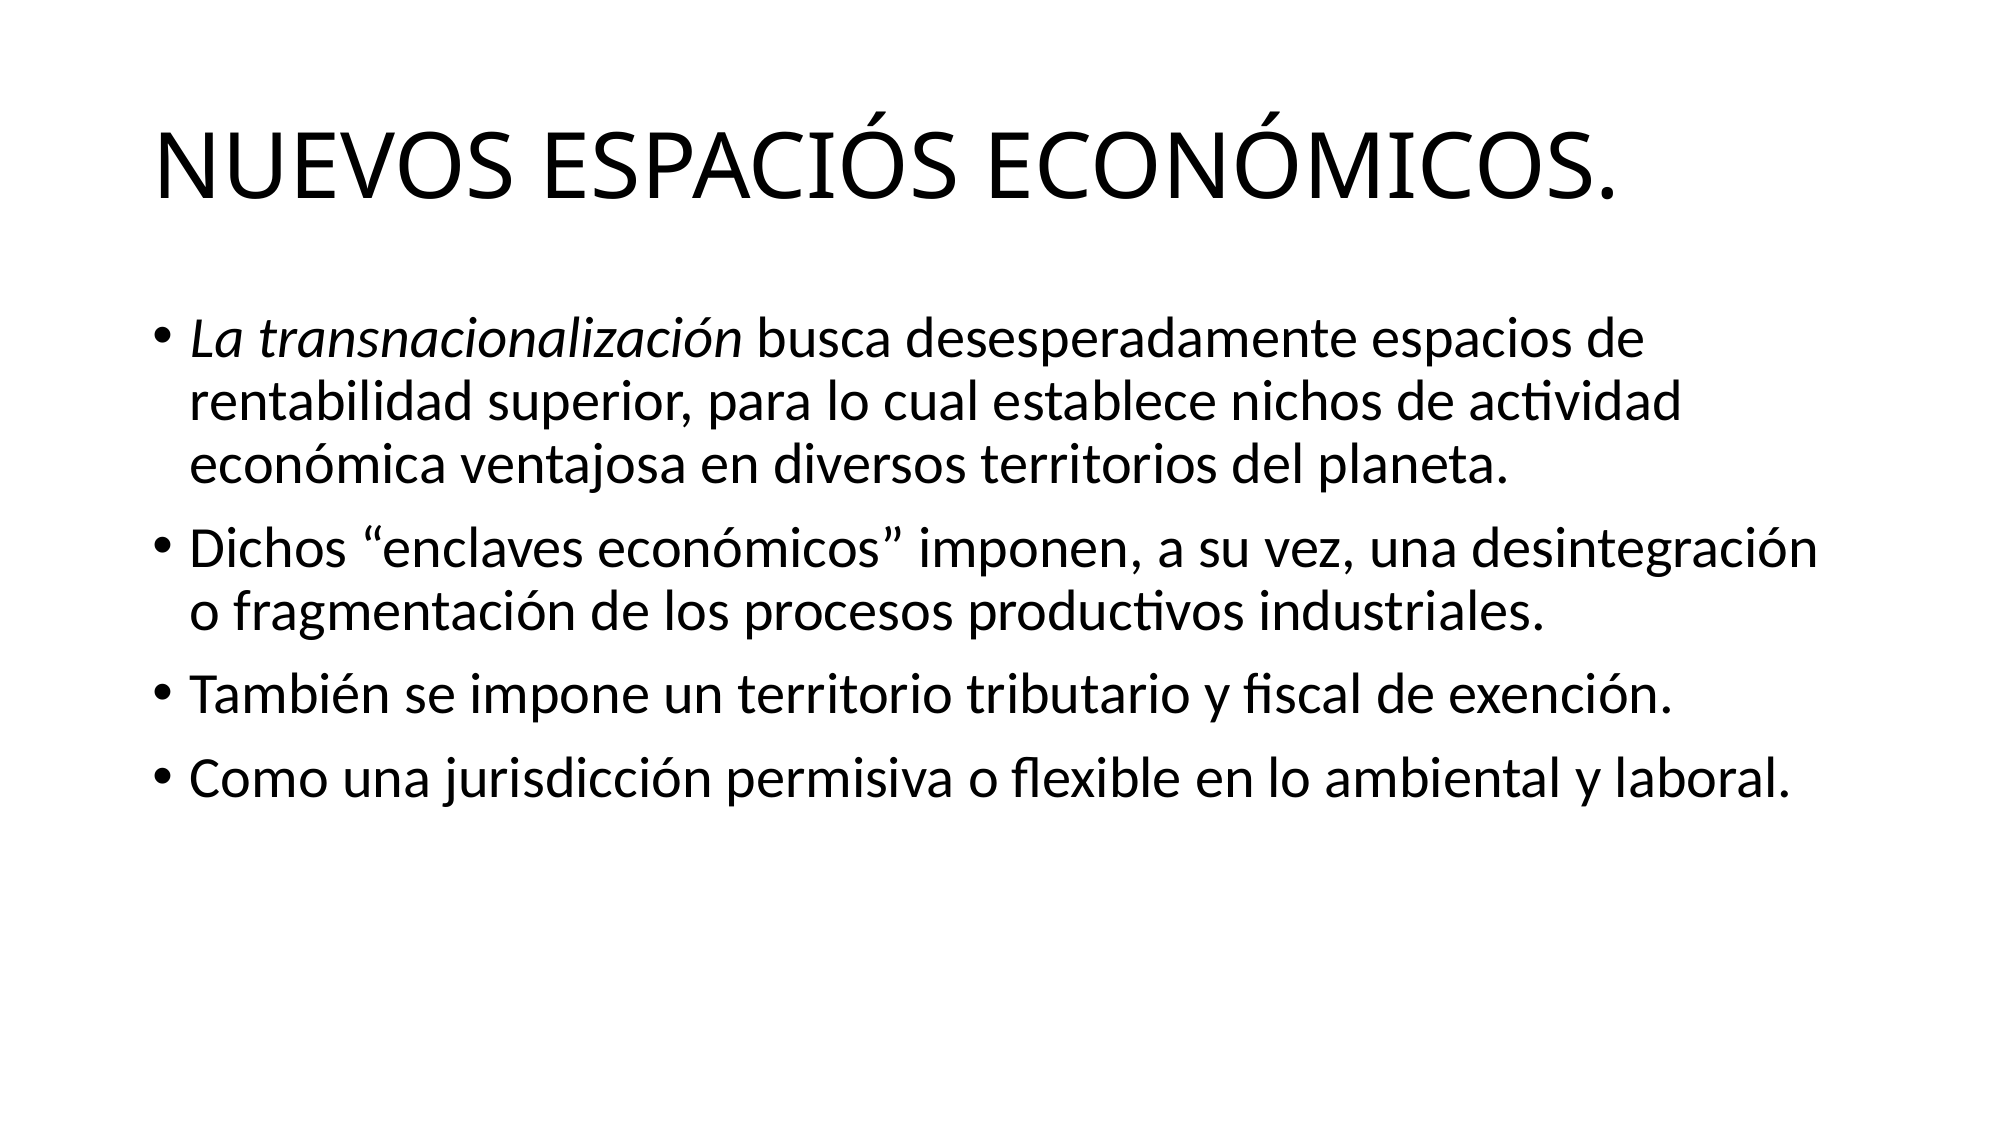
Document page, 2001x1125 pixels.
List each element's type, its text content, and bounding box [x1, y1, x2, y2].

title NUEVOS ESPACIÓS ECONÓMICOS. [137, 59, 1863, 278]
list La transnacionalización busca desesperadamente espacios de rentabilidad superior, para lo cual establece nichos de actividad económica ventajosa en diversos territorios del planeta. Dichos “enclaves económicos” imponen, a su vez, una desintegración o fragmentación de los procesos productivos industriales. También se impone un territorio tributario y fiscal de exención. Como una jurisdicción permisiva o flexible en lo ambiental y laboral. [137, 299, 1863, 1014]
